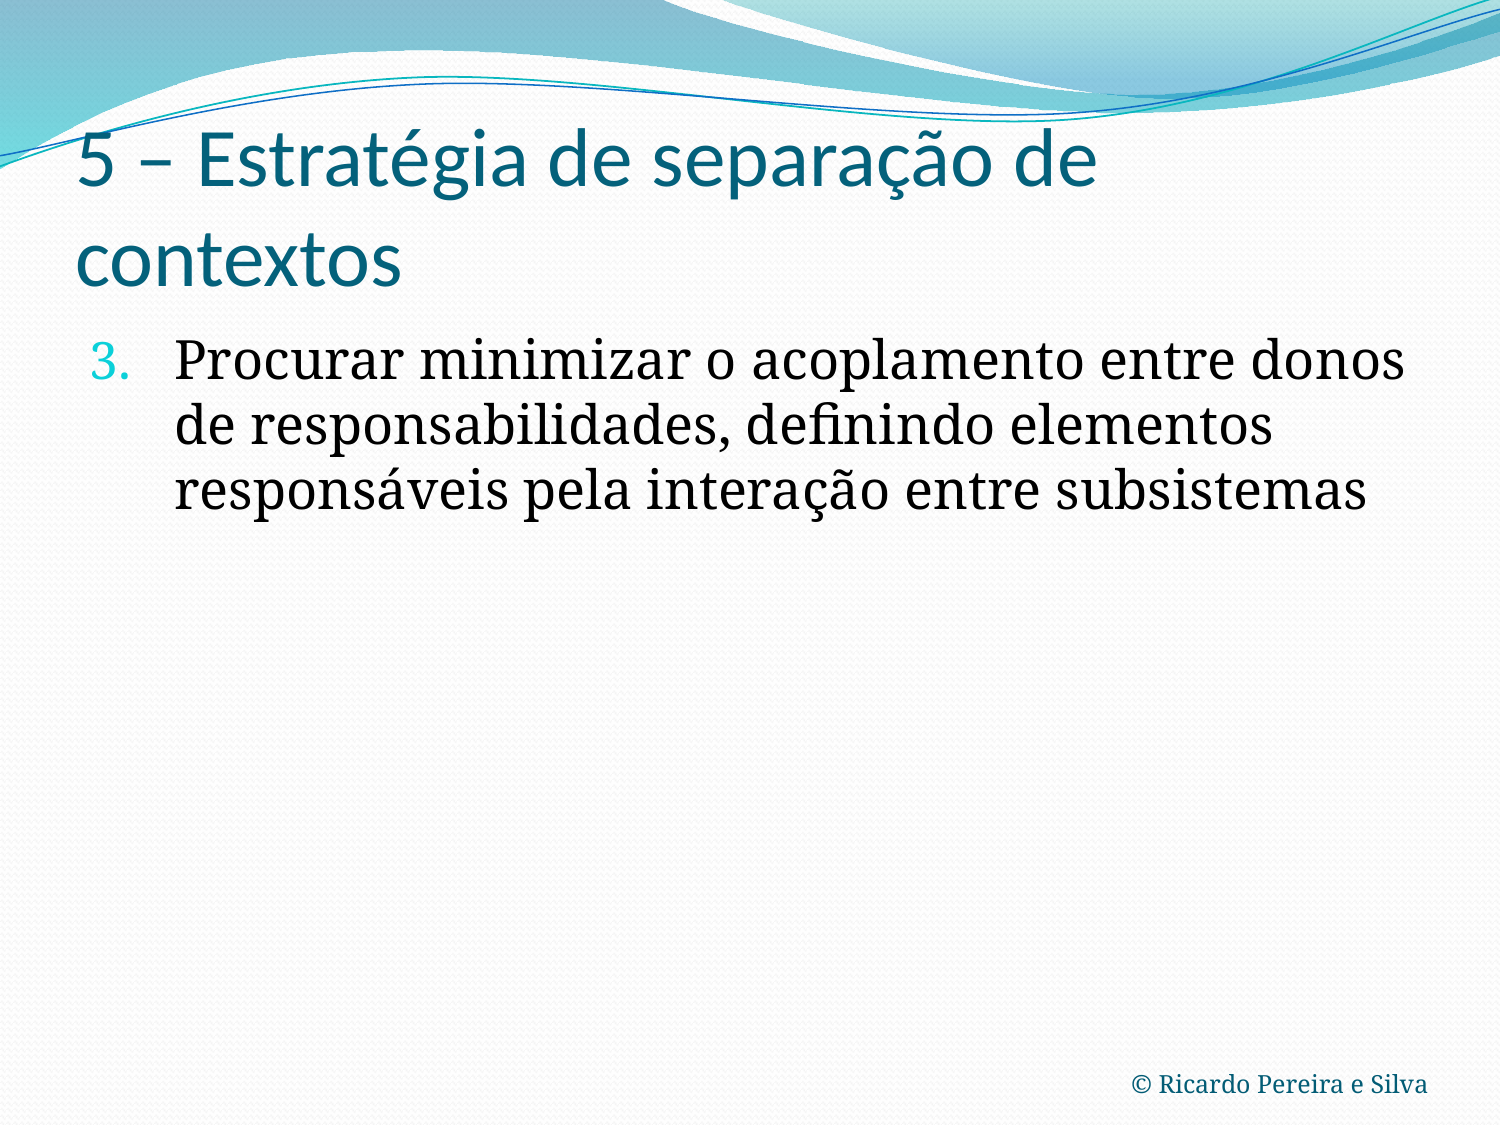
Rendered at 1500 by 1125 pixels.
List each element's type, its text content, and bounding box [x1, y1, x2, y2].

footer © Ricardo Pereira e Silva [1101, 1042, 1429, 1103]
title 5 – Estratégia de separação de contextos [75, 115, 1425, 303]
list Procurar minimizar o acoplamento entre donos de responsabilidades, definindo elementos responsáveis pela interação entre subsistemas [75, 317, 1425, 1038]
